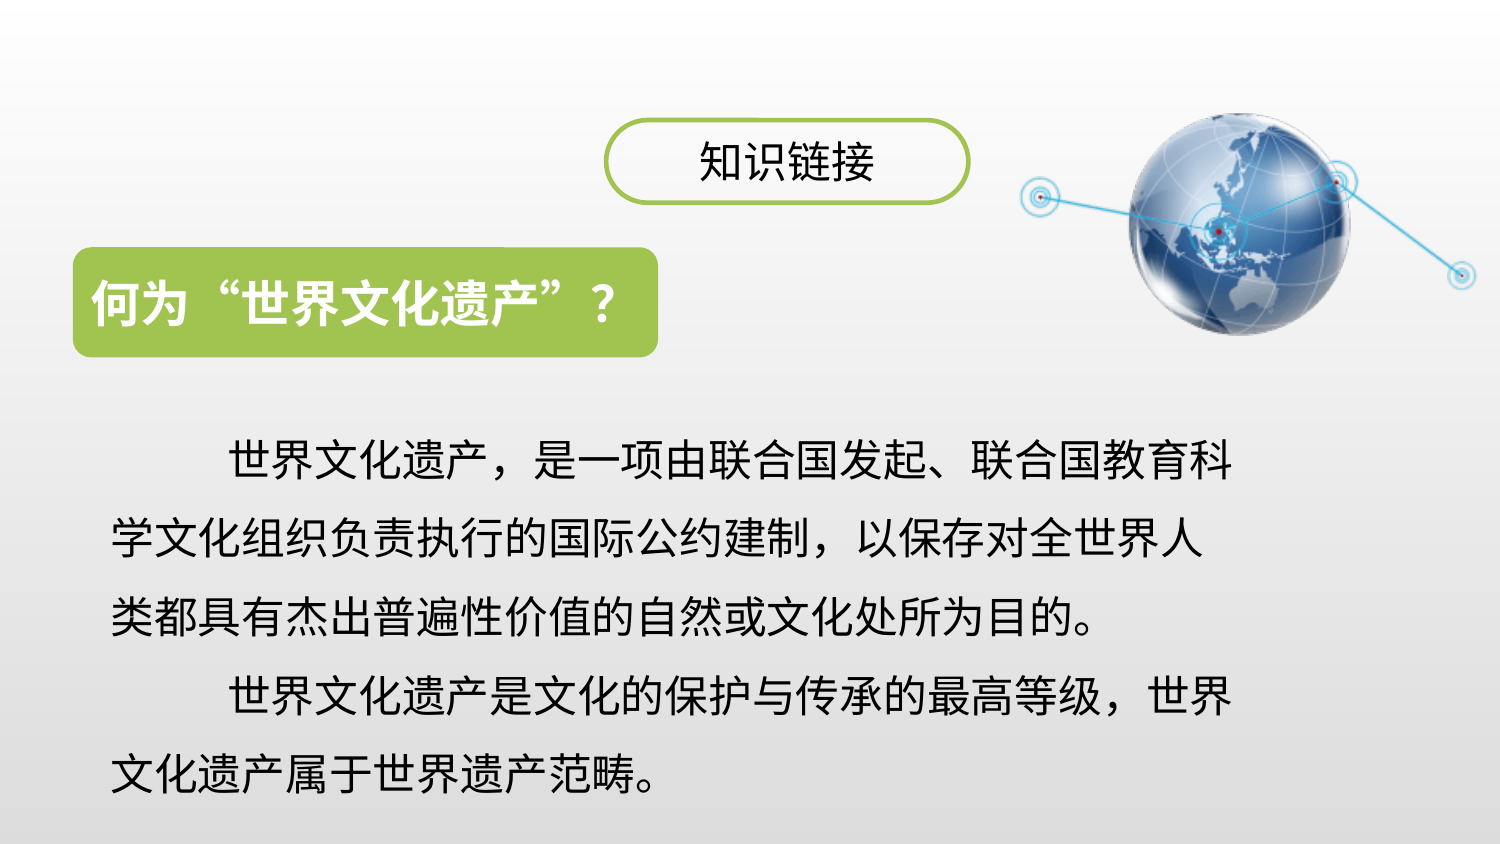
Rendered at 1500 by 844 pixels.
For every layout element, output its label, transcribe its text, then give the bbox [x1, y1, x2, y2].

text_box 知识链接 [605, 119, 970, 204]
text_box 世界文化遗产，是一项由联合国发起、联合国教育科学文化组织负责执行的国际公约建制，以保存对全世界人类都具有杰出普遍性价值的自然或文化处所为目的。 世界文化遗产是文化的保护与传承的最高等级，世界文化遗产属于世界遗产范畴。 [99, 400, 1248, 806]
picture [1015, 106, 1482, 342]
text_box 何为“世界文化遗产”？ [72, 246, 659, 358]
